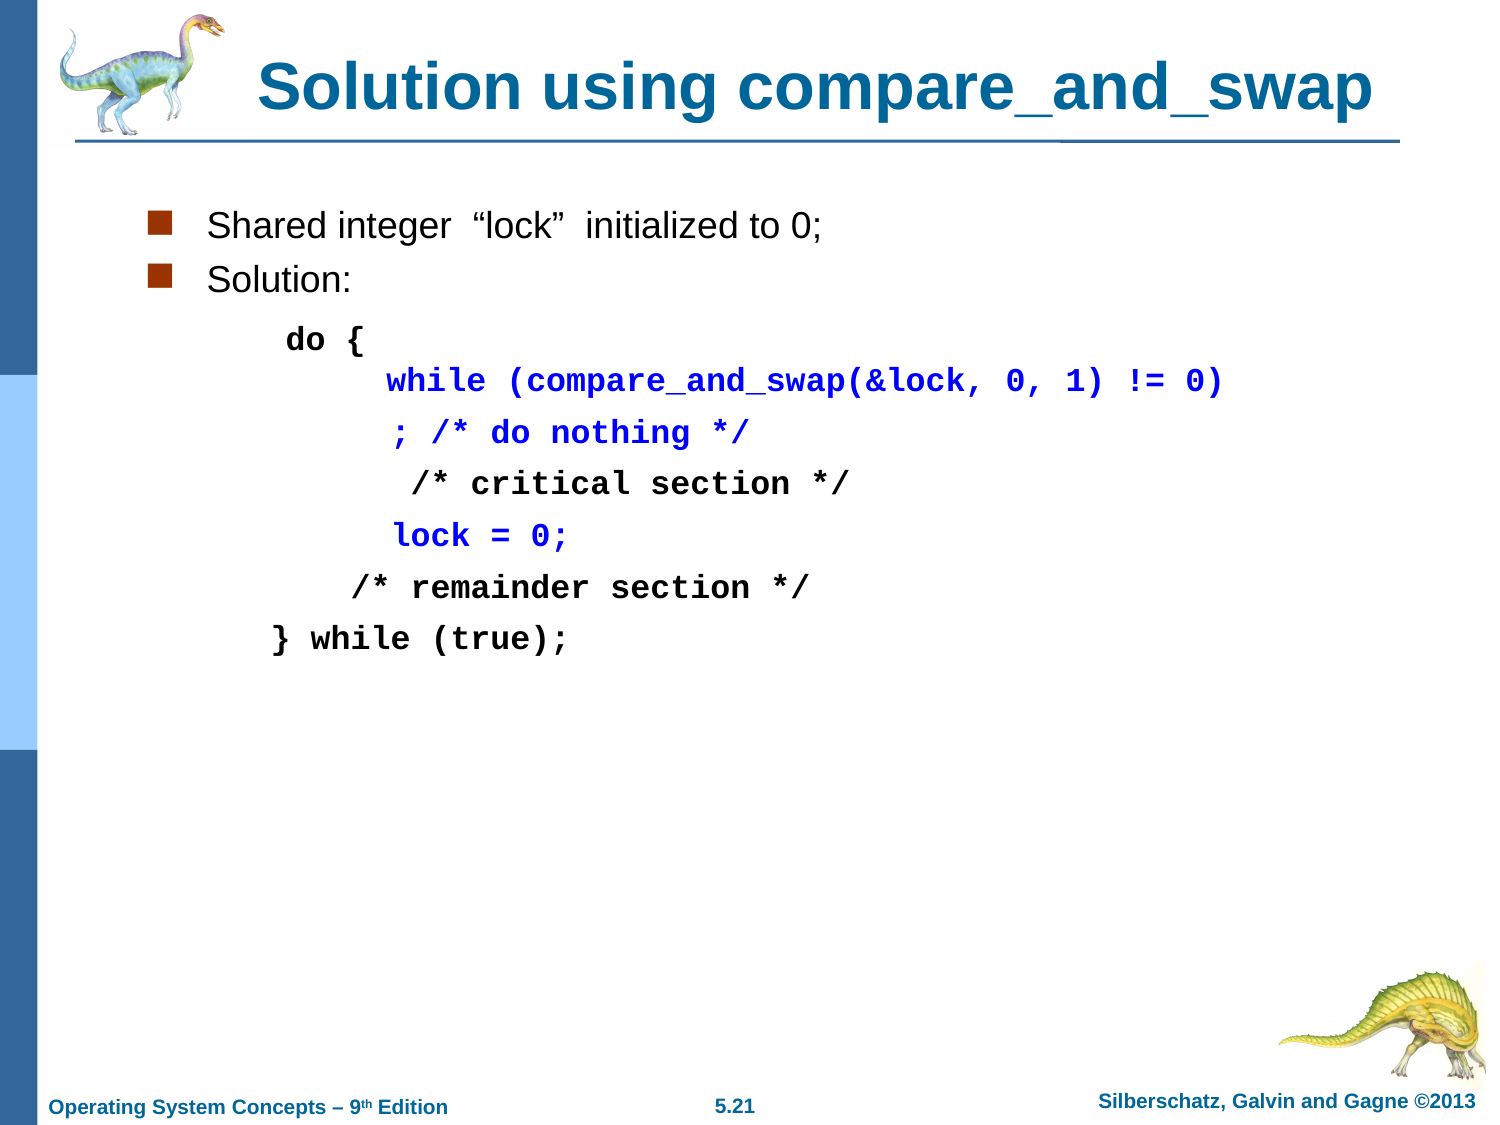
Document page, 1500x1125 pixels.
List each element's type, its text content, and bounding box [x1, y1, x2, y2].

list Shared integer “lock” initialized to 0; Solution: do { while (compare_and_swap(&lock, 0, 1) != 0) ; /* do nothing */ /* critical section */ lock = 0; /* remainder section */ } while (true); [135, 198, 1410, 910]
title Solution using compare_and_swap [195, 35, 1437, 131]
picture [46, 0, 243, 149]
picture [1275, 959, 1486, 1090]
